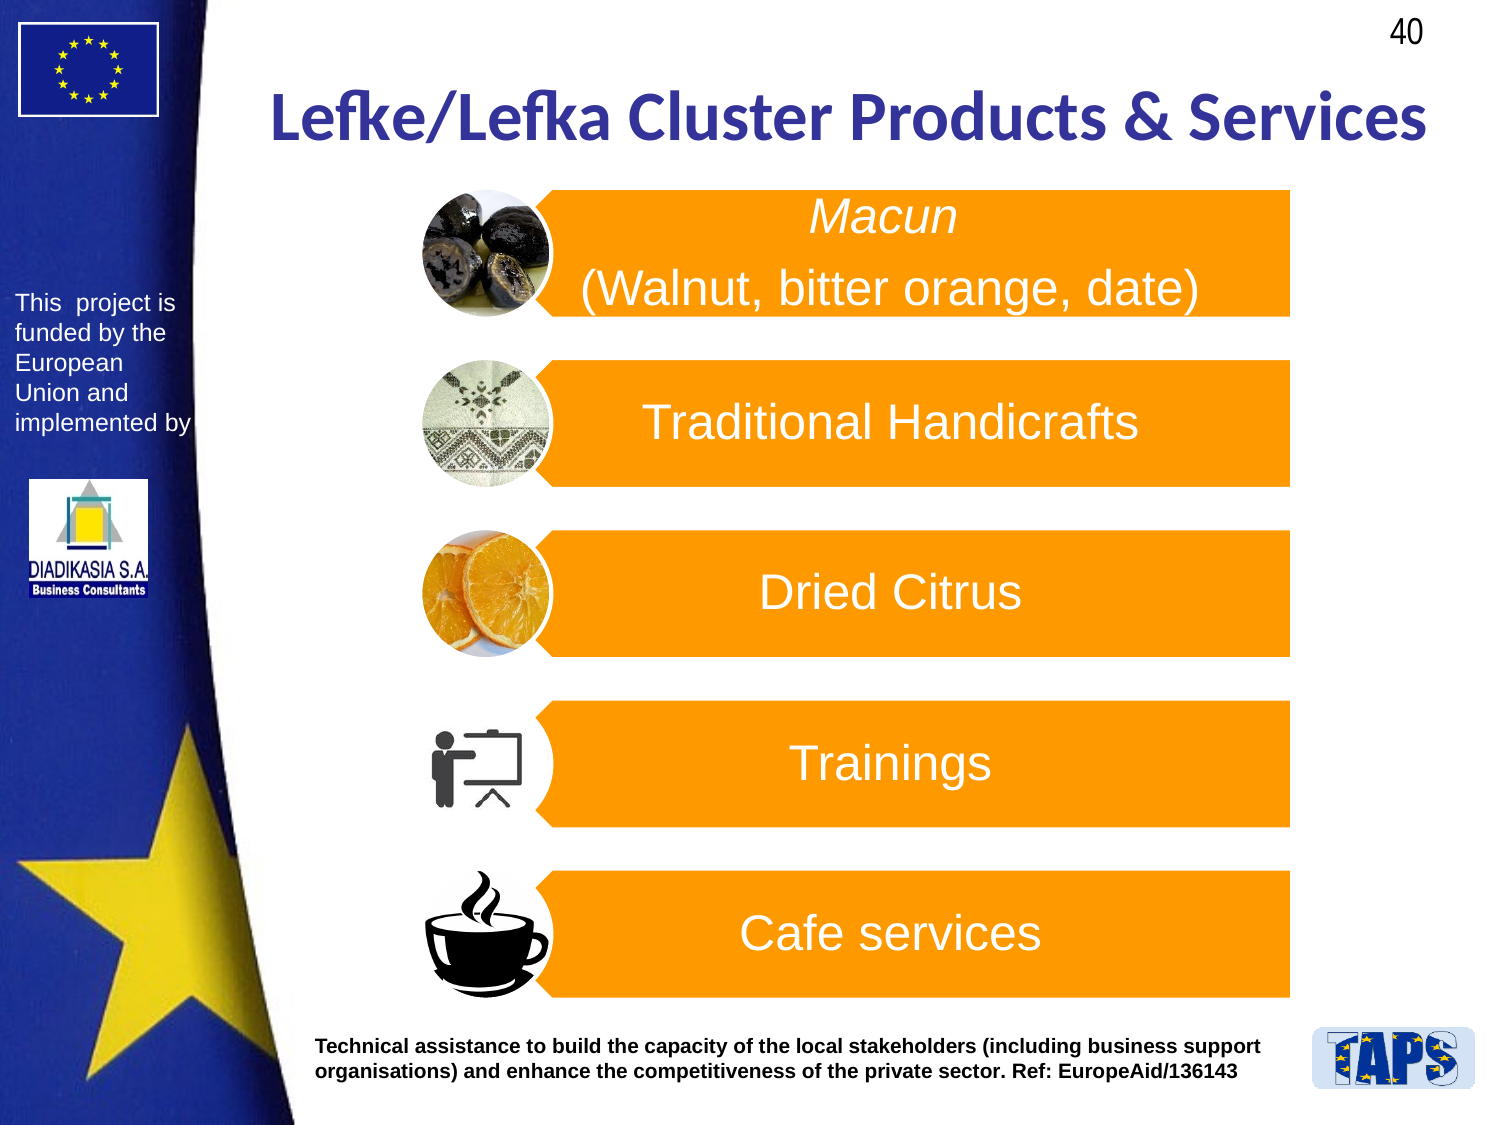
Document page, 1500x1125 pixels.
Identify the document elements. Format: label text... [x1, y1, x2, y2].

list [249, 187, 1463, 1001]
picture [0, 0, 1500, 1125]
title Lefke/Lefka Cluster Products & Services [237, 61, 1463, 163]
